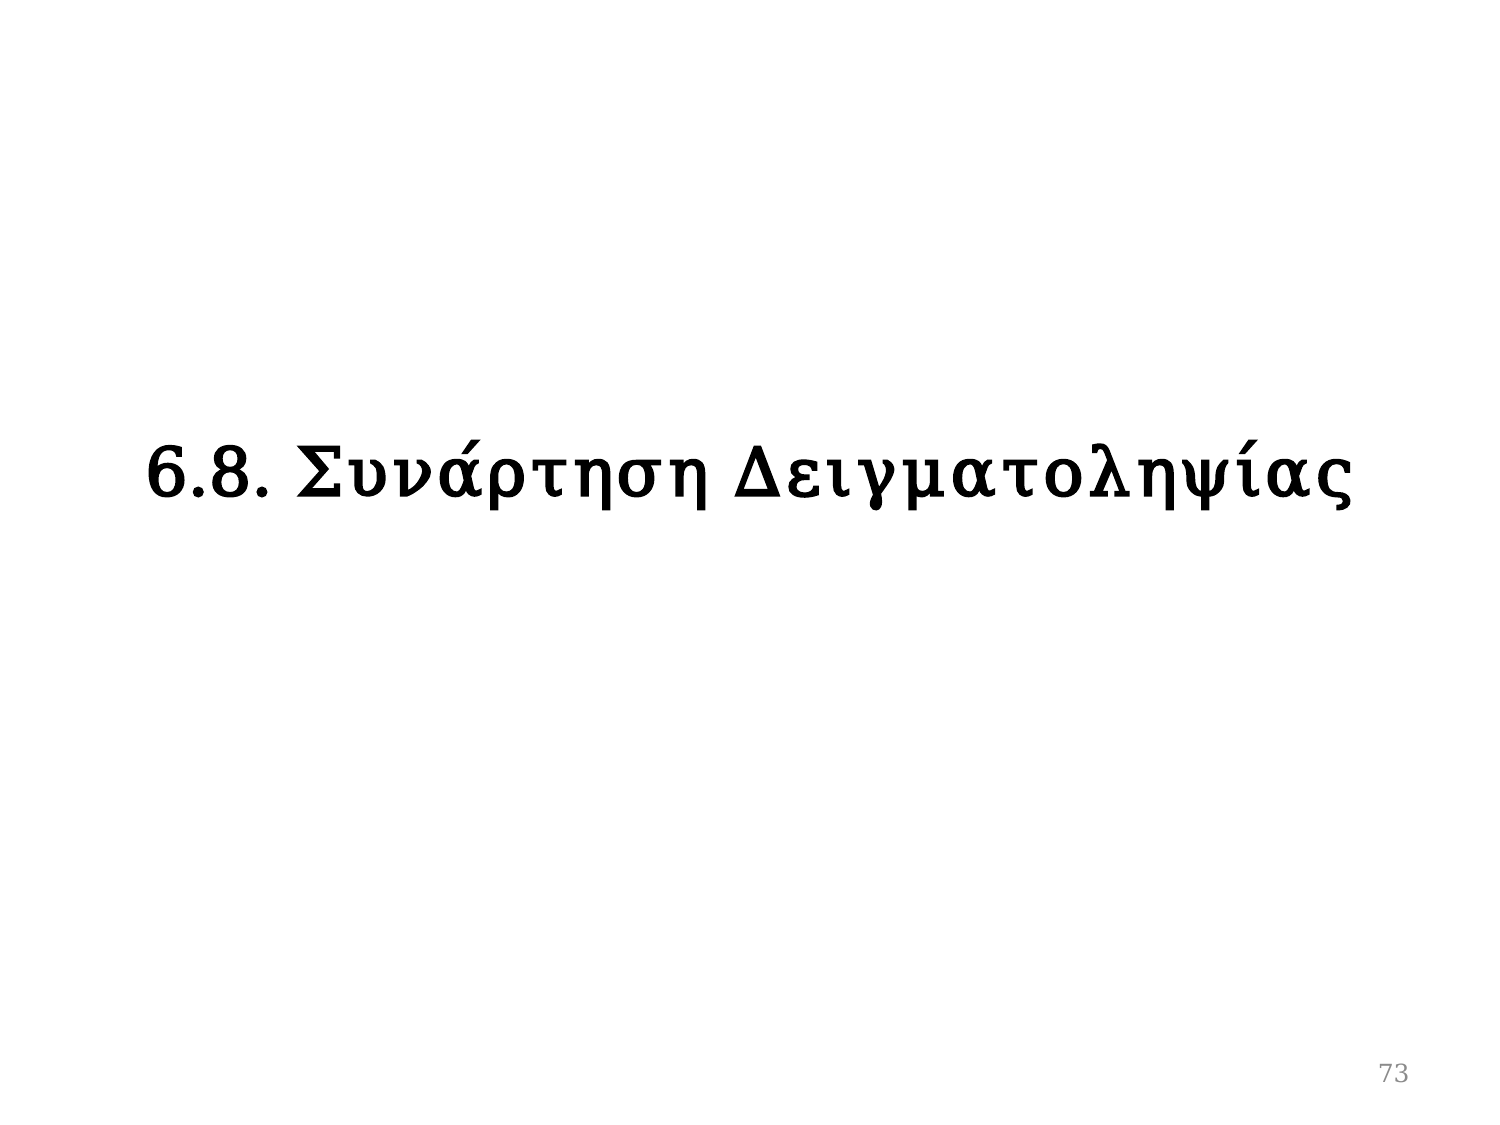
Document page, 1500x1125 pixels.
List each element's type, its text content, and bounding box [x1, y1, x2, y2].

title 6.8. Συνάρτηση Δειγματοληψίας [75, 375, 1425, 563]
slide_number 73 [1074, 1042, 1425, 1103]
